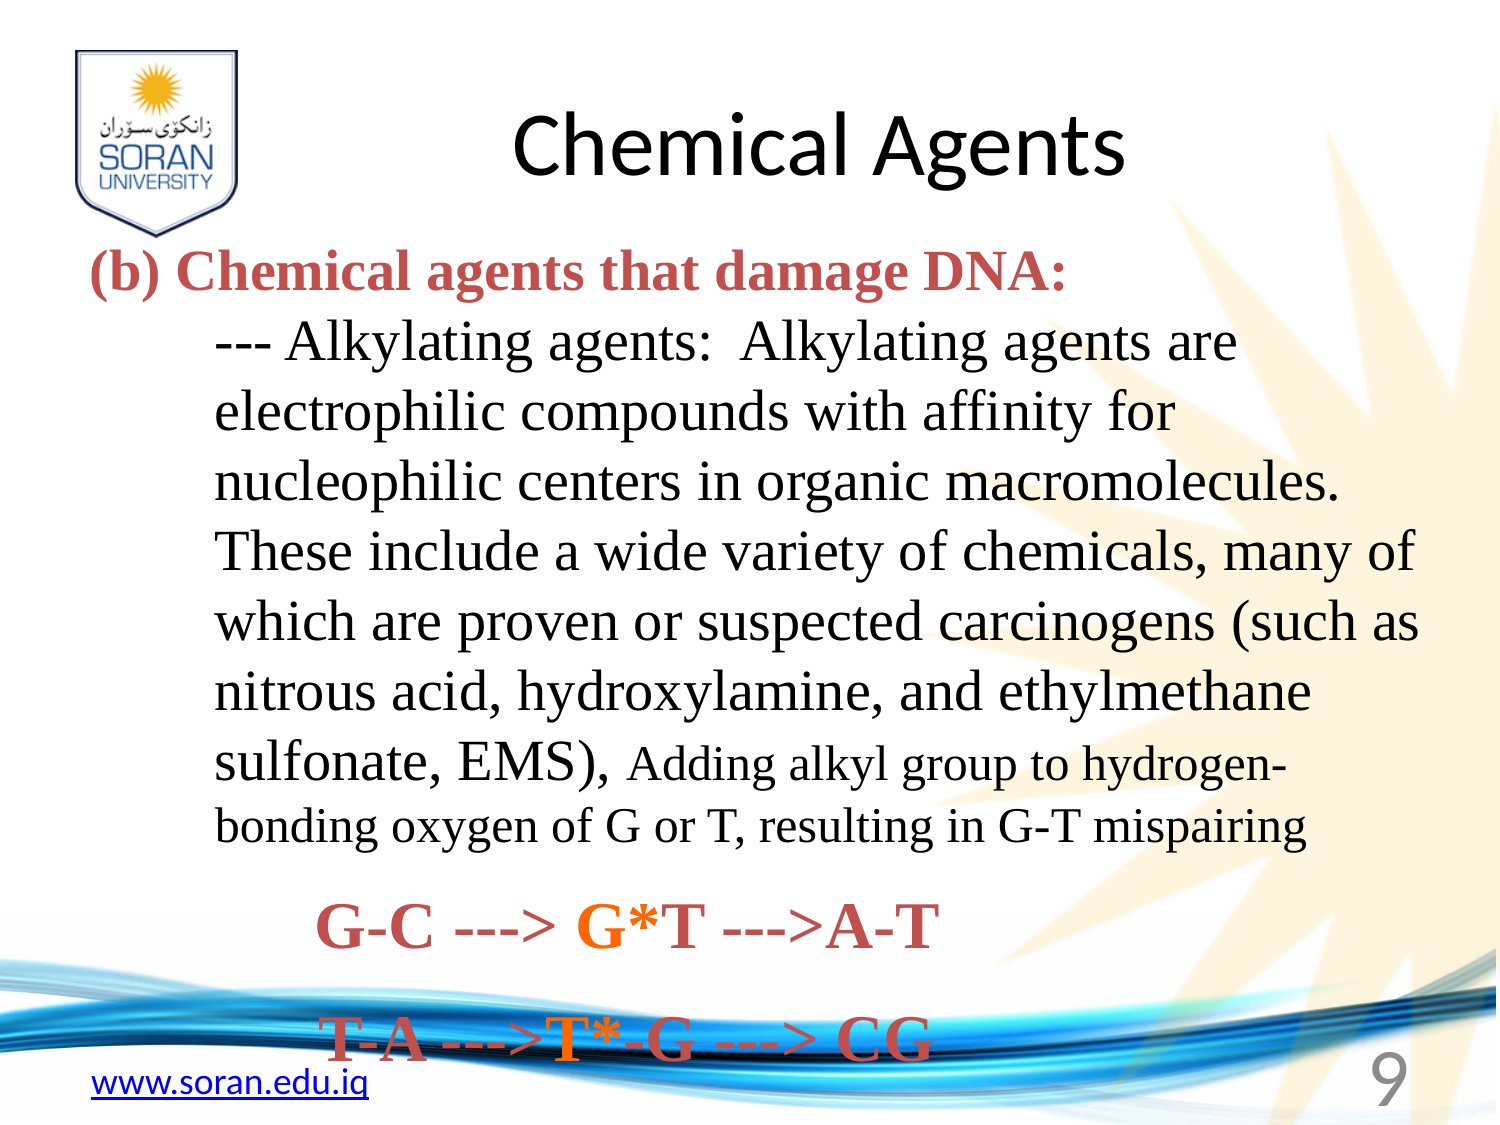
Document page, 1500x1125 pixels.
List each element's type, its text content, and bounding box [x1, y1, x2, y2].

text_box T-A --->T*-G ---> CG [304, 987, 952, 1083]
title Chemical Agents [75, 45, 1425, 224]
text_box G-C ---> G*T --->A-T [299, 874, 956, 970]
text_box (b) Chemical agents that damage DNA: --- Alkylating agents: Alkylating agents are electrophilic compounds with affinity for nucleophilic centers in organic macromolecules. These include a wide variety of chemicals, many of which are proven or suspected carcinogens (such as nitrous acid, hydroxylamine, and ethylmethane sulfonate, EMS), Adding alkyl group to hydrogen-bonding oxygen of G or T, resulting in G-T mispairing [75, 224, 1450, 860]
slide_number 9 [1074, 1042, 1425, 1103]
picture [0, 99, 1500, 1125]
